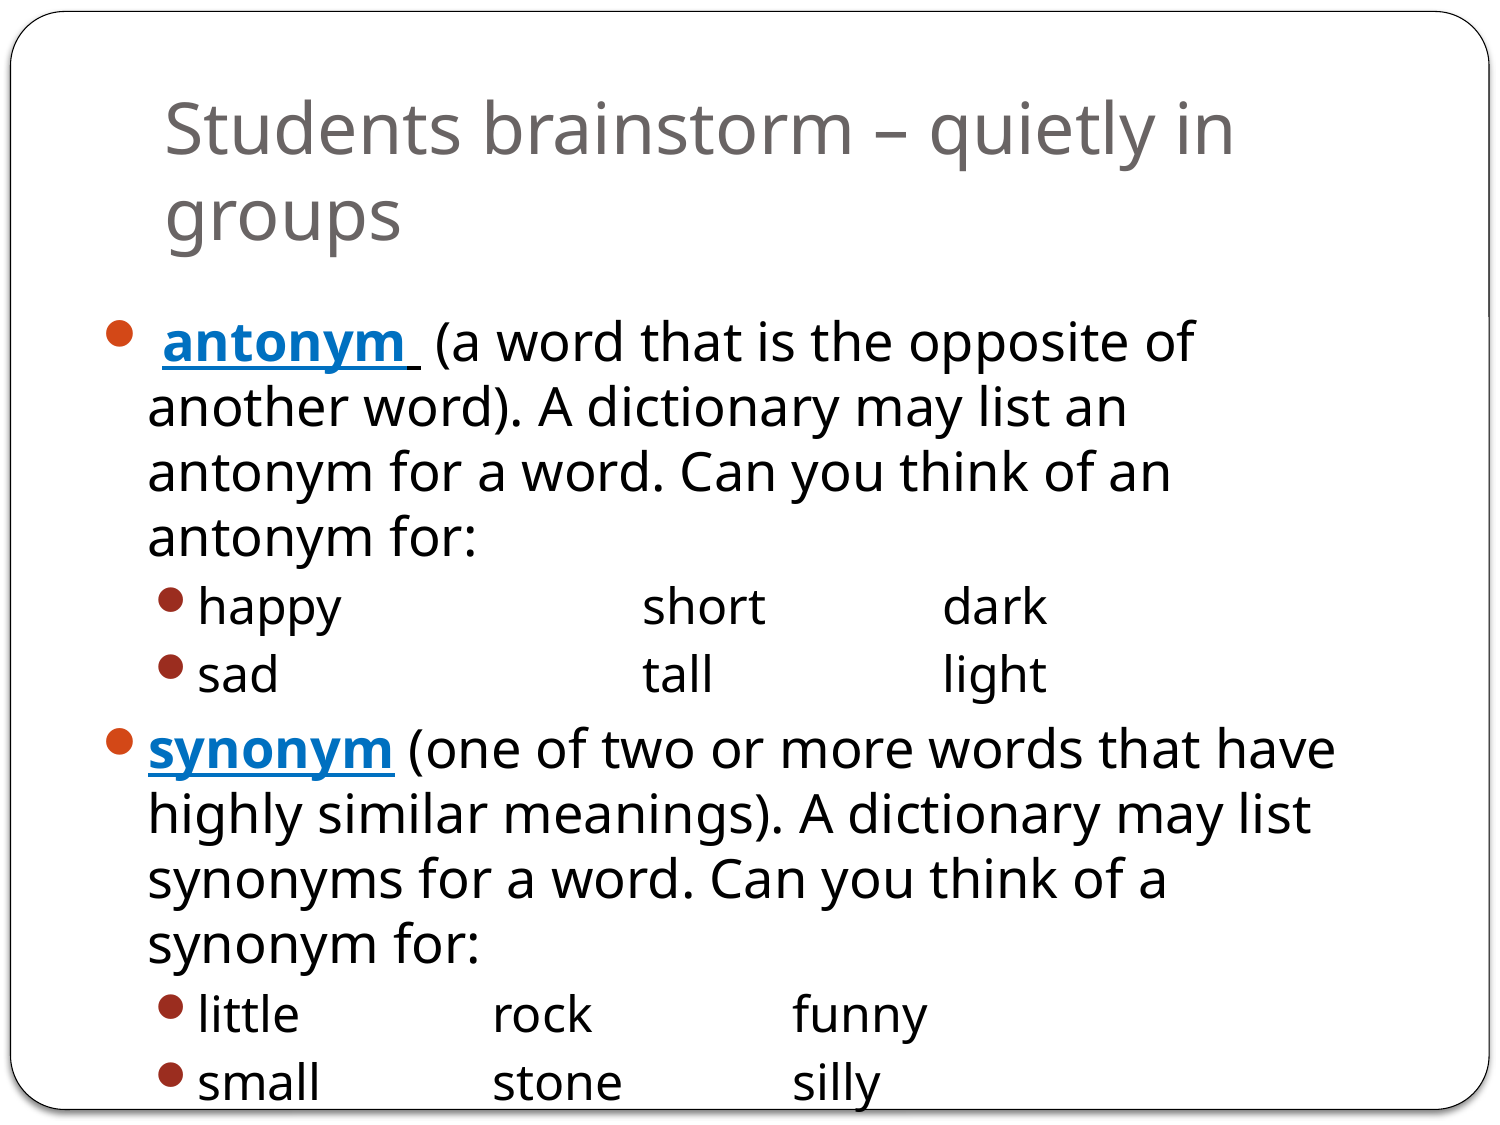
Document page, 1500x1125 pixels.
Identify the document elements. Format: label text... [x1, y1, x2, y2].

list antonym (a word that is the opposite of another word). A dictionary may list an antonym for a word. Can you think of an antonym for: happy short dark sad tall light synonym (one of two or more words that have highly similar meanings). A dictionary may list synonyms for a word. Can you think of a synonym for: little rock funny small stone silly [87, 299, 1363, 1050]
title Students brainstorm – quietly in groups [150, 75, 1425, 271]
